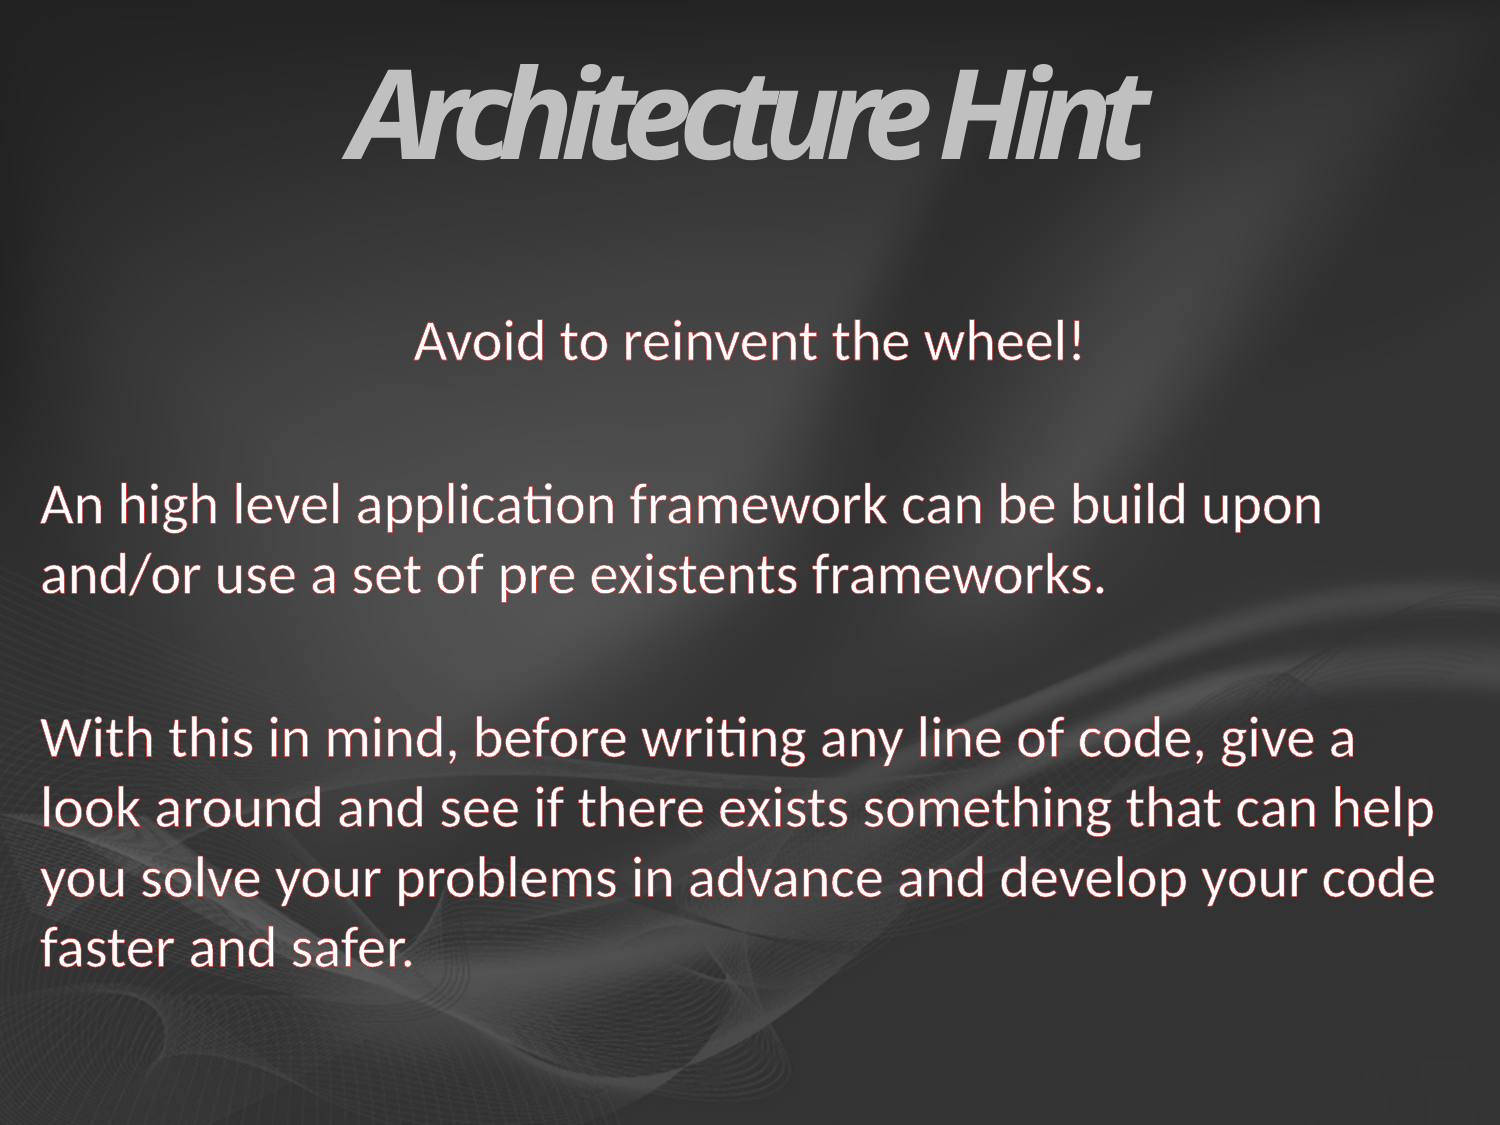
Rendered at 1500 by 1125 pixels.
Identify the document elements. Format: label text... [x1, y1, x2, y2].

title Architecture Hint [24, 37, 1476, 201]
list Avoid to reinvent the wheel! An high level application framework can be build upon and/or use a set of pre existents frameworks. With this in mind, before writing any line of code, give a look around and see if there exists something that can help you solve your problems in advance and develop your code faster and safer. [24, 212, 1476, 1088]
picture [0, 0, 1500, 1125]
